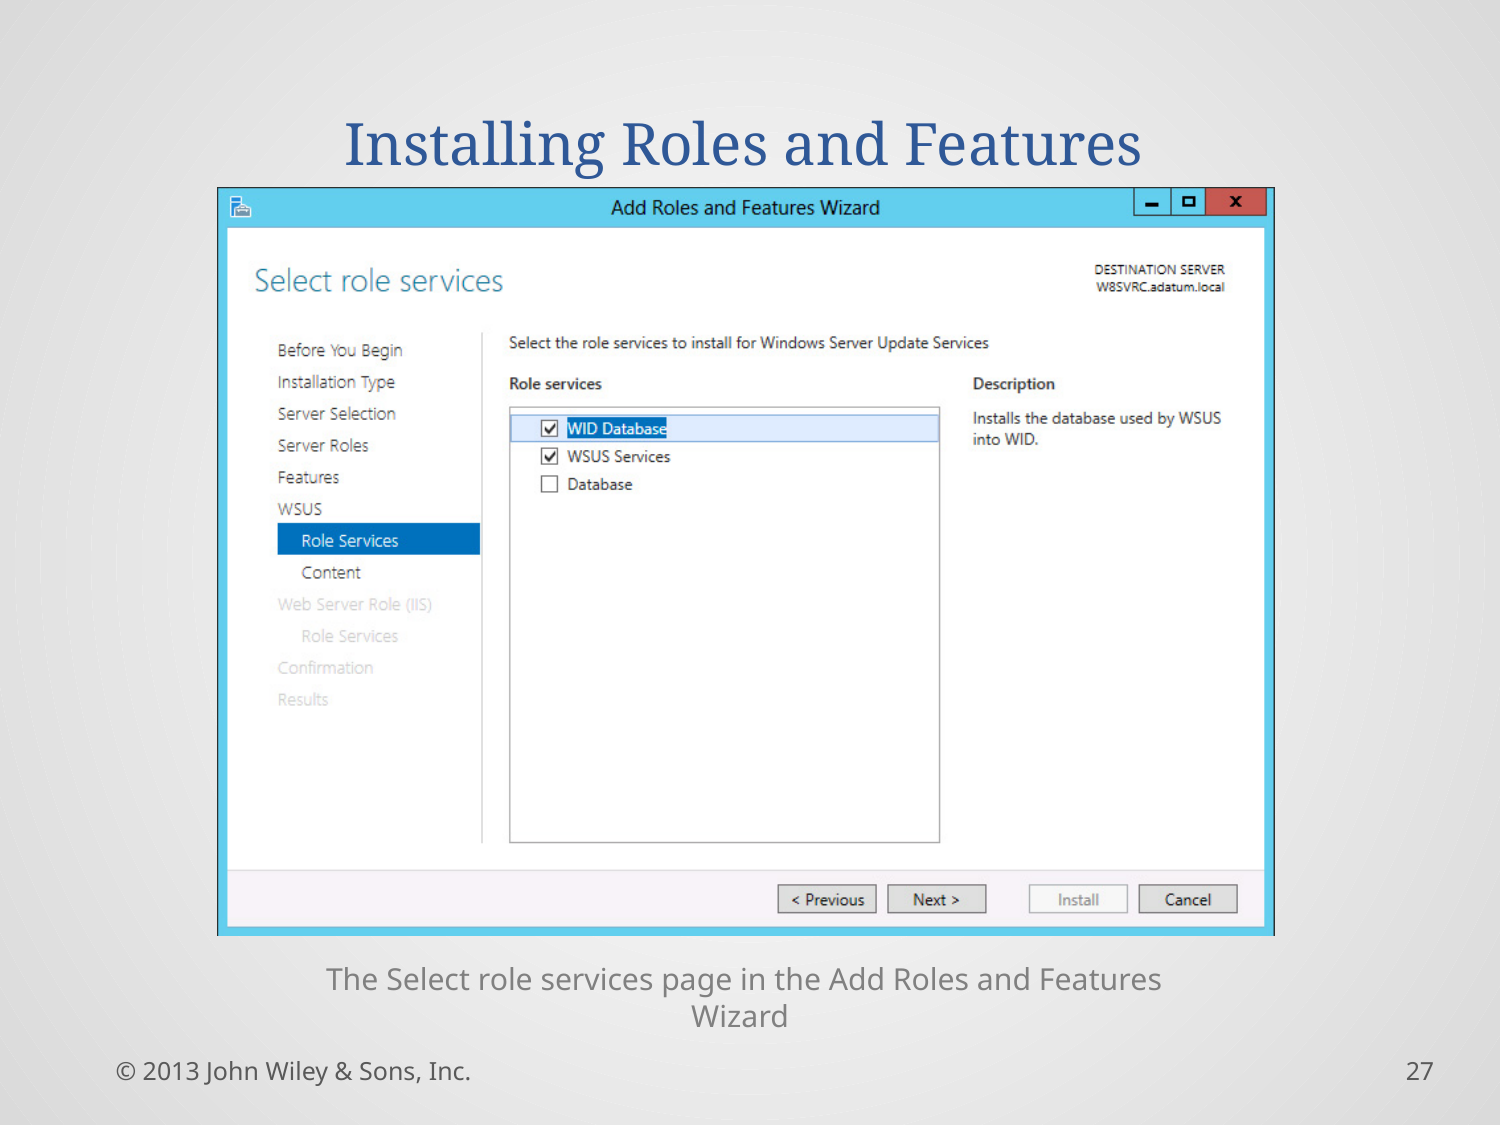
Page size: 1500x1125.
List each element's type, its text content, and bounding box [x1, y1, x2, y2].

footer © 2013 John Wiley & Sons, Inc. [108, 1042, 576, 1103]
title Installing Roles and Features [275, 37, 1213, 185]
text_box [217, 187, 1276, 988]
list The Select role services page in the Add Roles and Features Wizard [275, 997, 1213, 1041]
slide_number 27 [1401, 1042, 1494, 1103]
